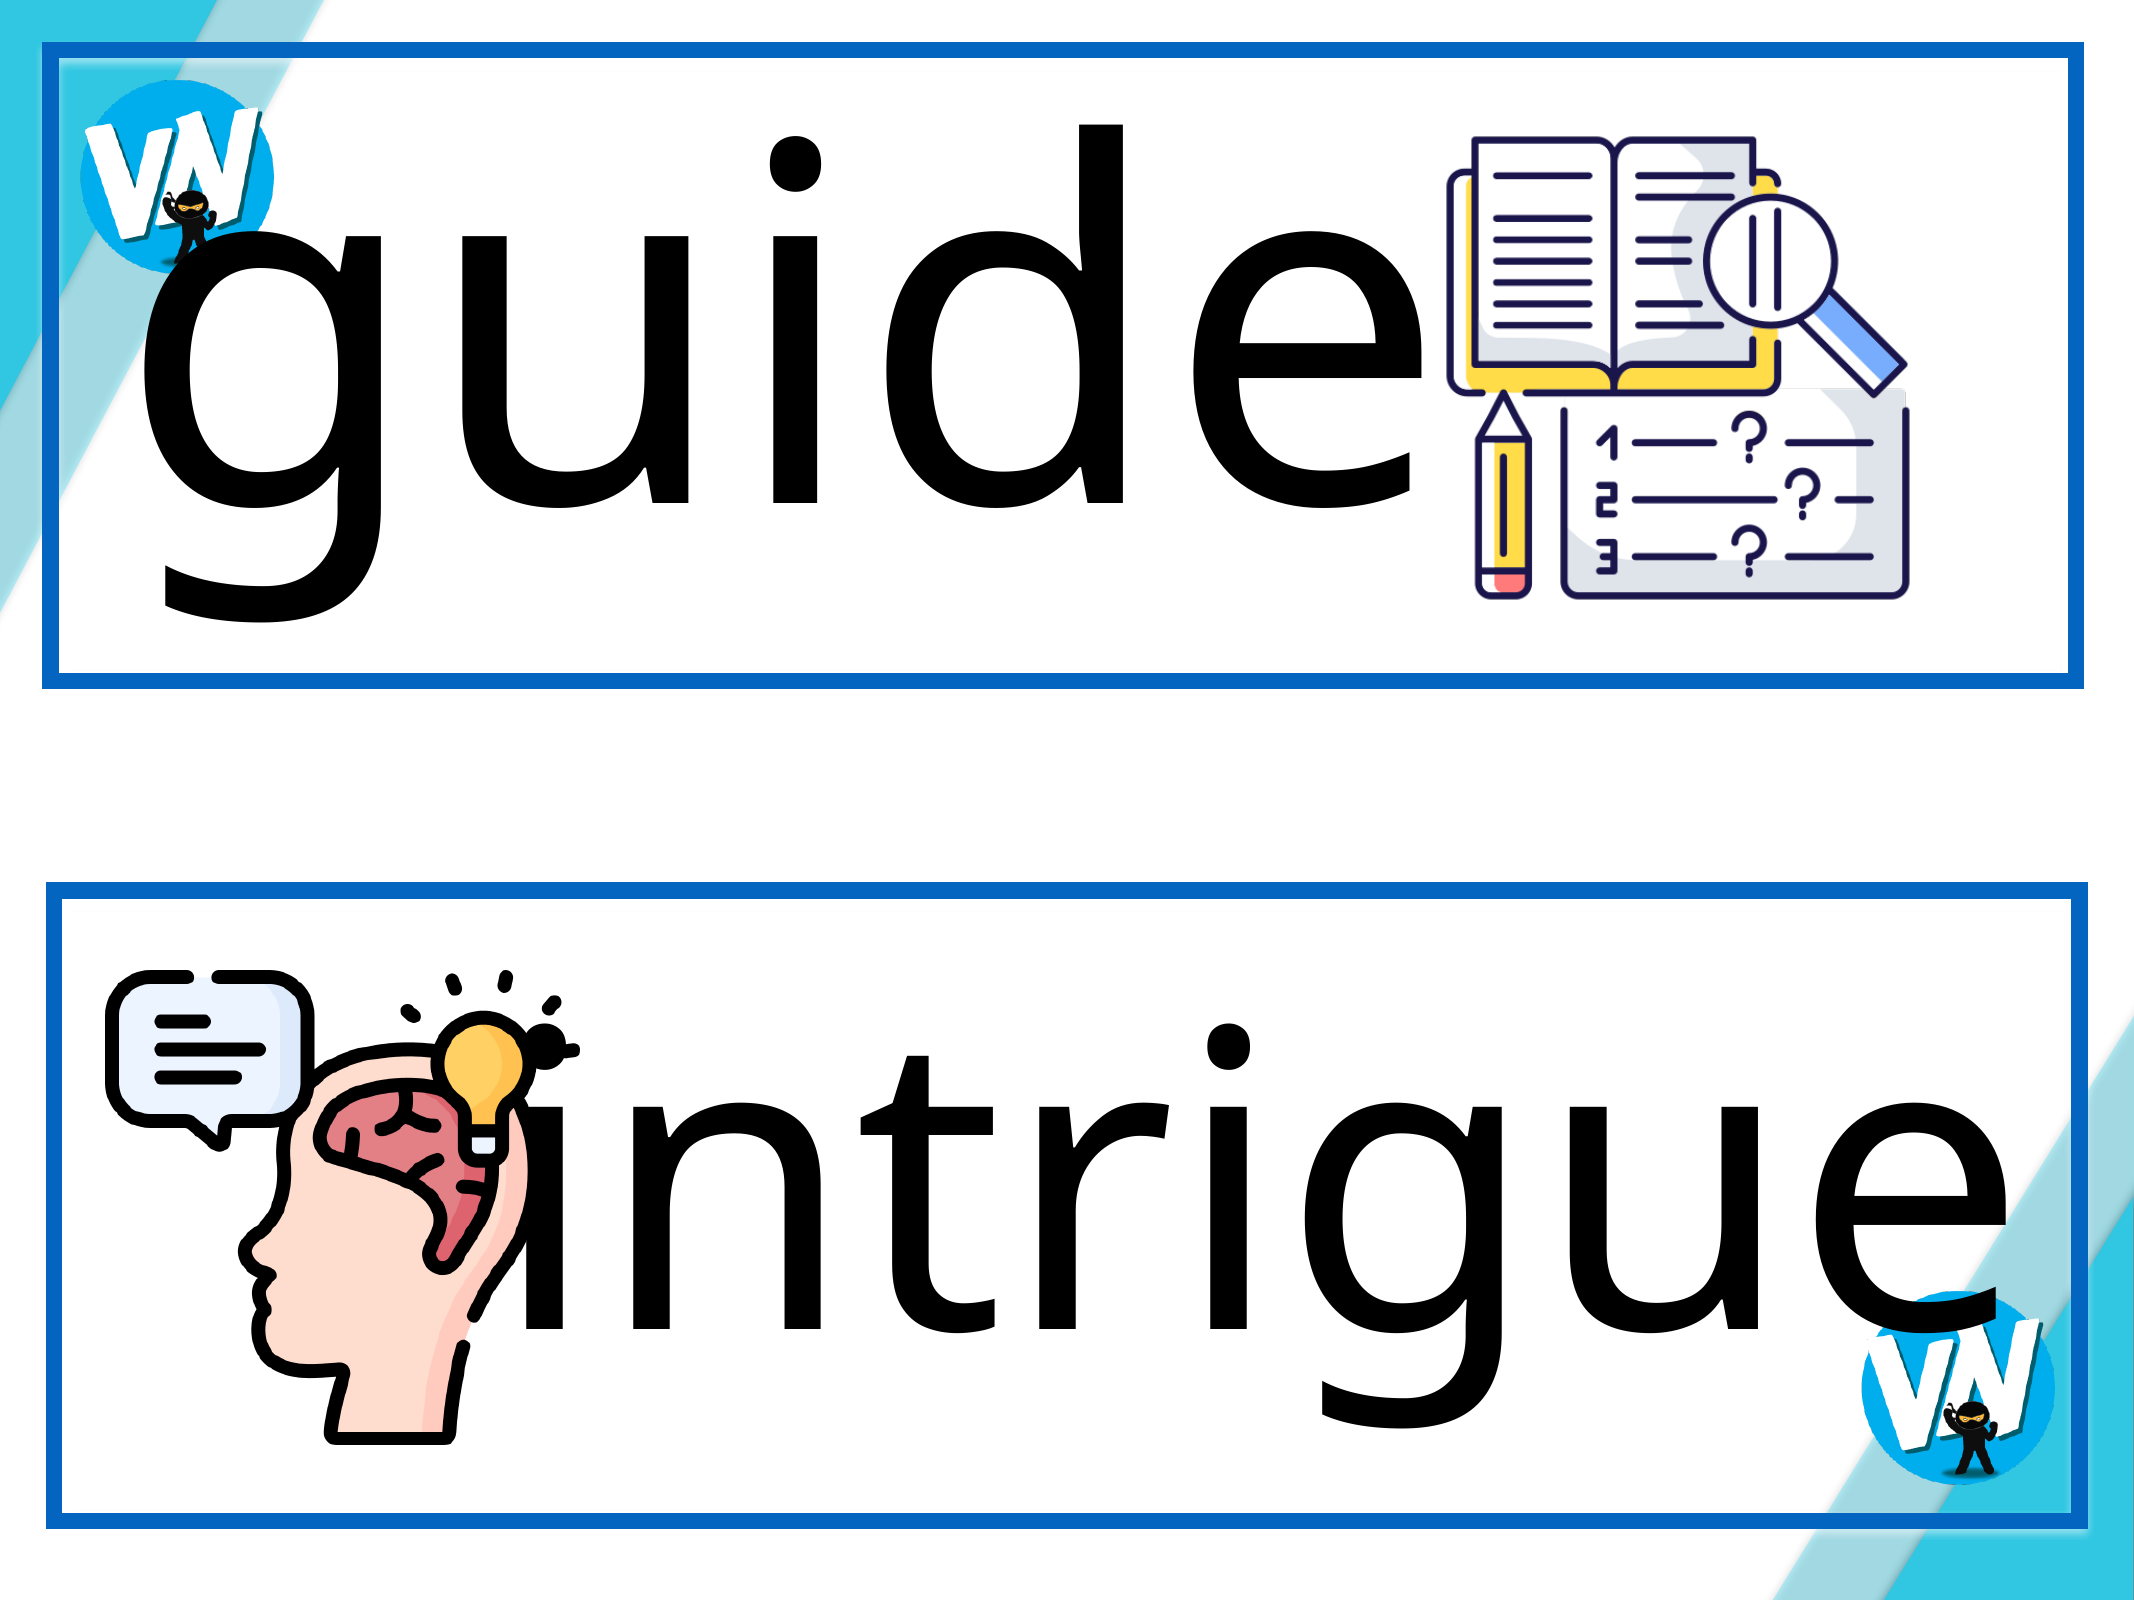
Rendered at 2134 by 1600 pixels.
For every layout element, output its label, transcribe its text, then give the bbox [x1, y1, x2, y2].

text_box [92, 50, 2076, 681]
picture [57, 77, 299, 278]
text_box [0, 0, 81, 1544]
text_box guide [109, 0, 1456, 612]
picture [1411, 101, 1945, 635]
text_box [1963, 235, 2134, 1600]
text_box [92, 890, 1956, 1522]
picture [1837, 1288, 2080, 1488]
picture [105, 970, 581, 1446]
text_box intrigue [451, 906, 1956, 1421]
